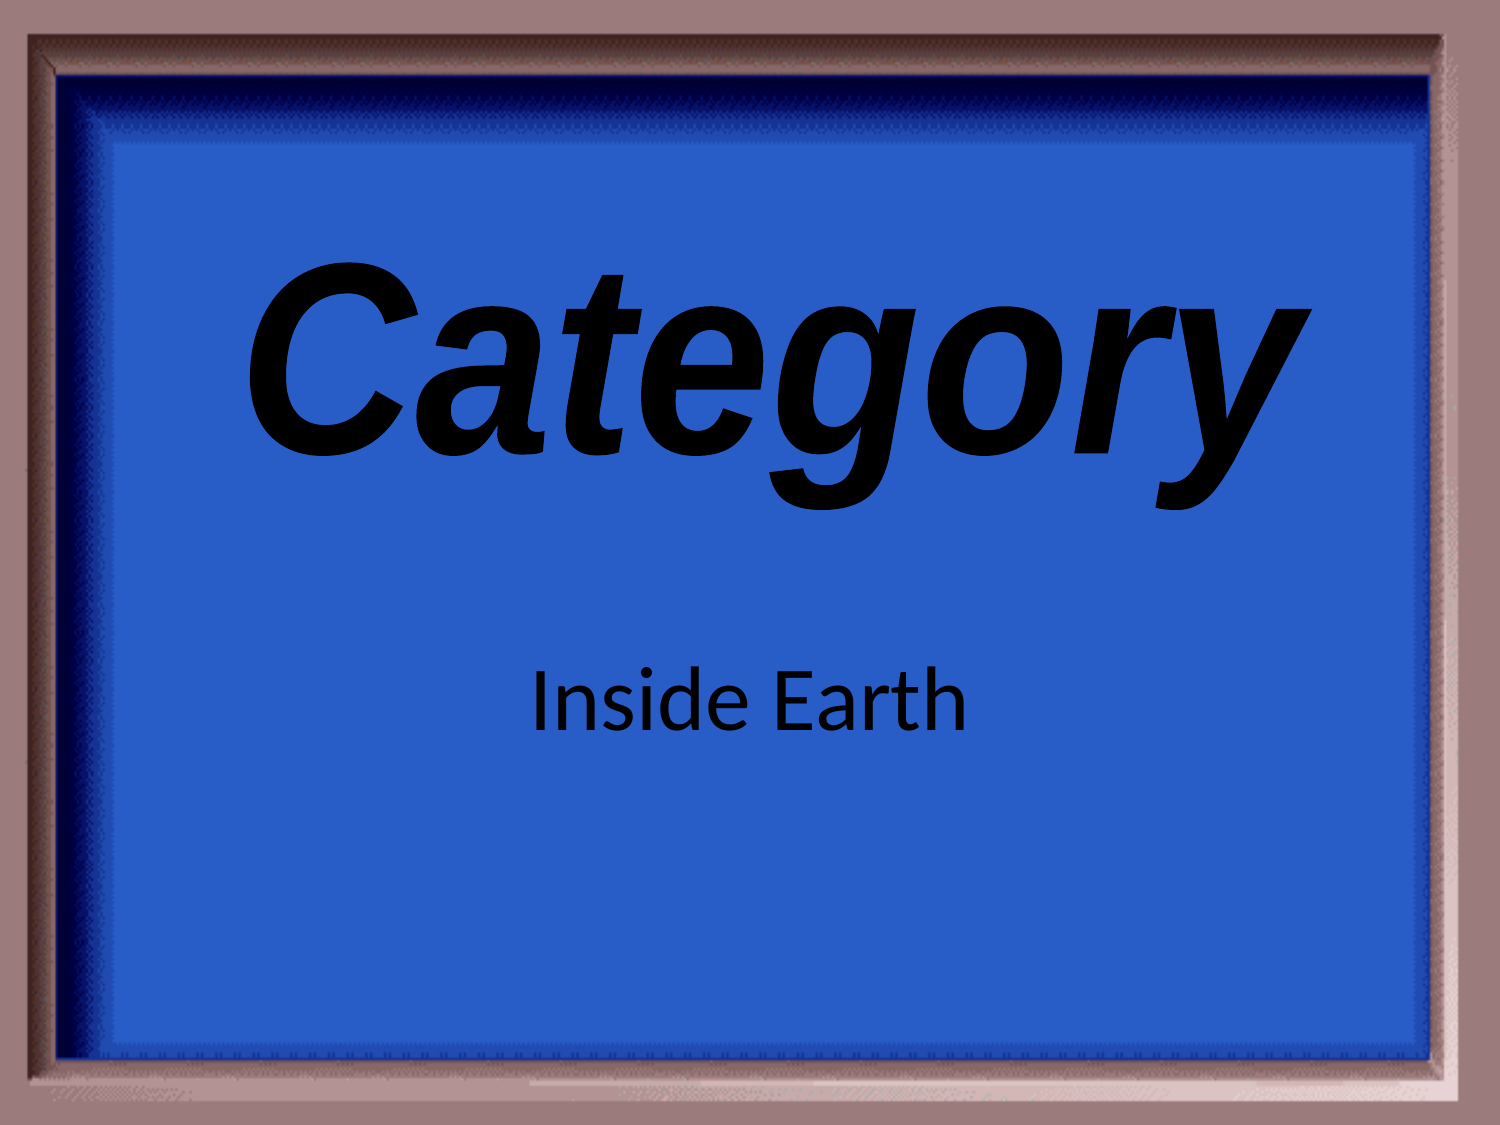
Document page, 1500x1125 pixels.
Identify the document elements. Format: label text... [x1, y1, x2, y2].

title Inside Earth [112, 599, 1388, 788]
picture [0, 0, 1500, 1125]
